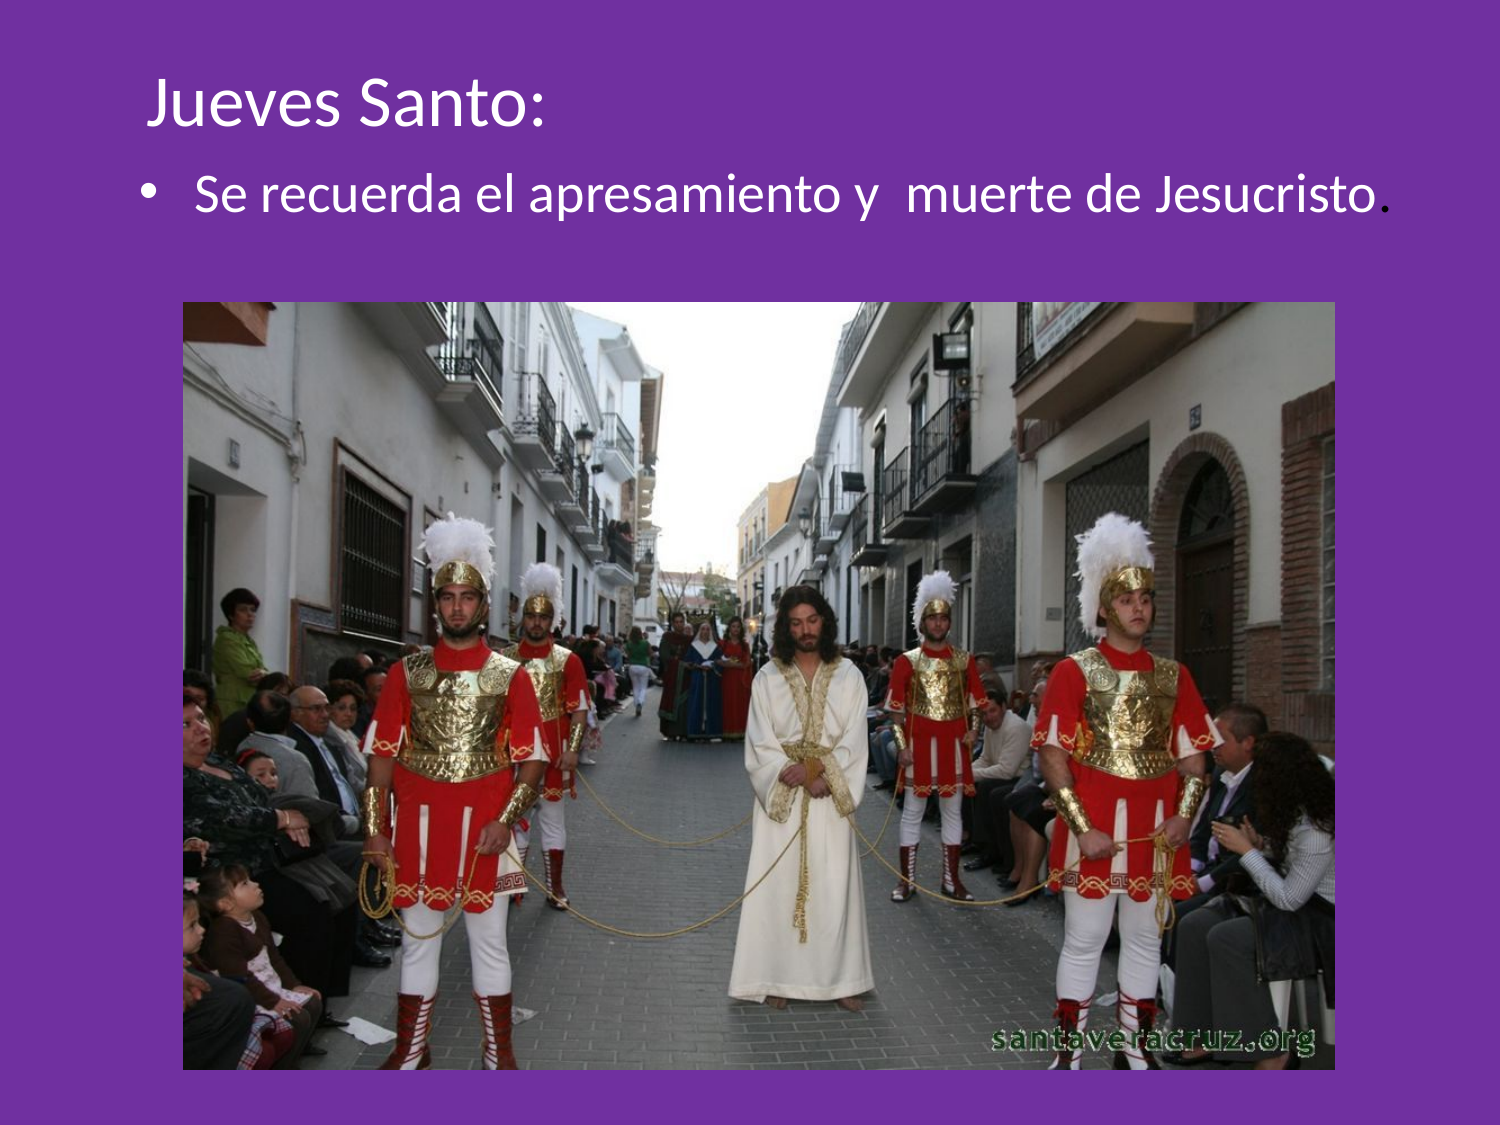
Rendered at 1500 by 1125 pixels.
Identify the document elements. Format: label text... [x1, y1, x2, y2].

title Jueves Santo: [75, 45, 621, 149]
picture [182, 302, 1335, 1070]
list Se recuerda el apresamiento y muerte de Jesucristo. [123, 149, 1414, 279]
